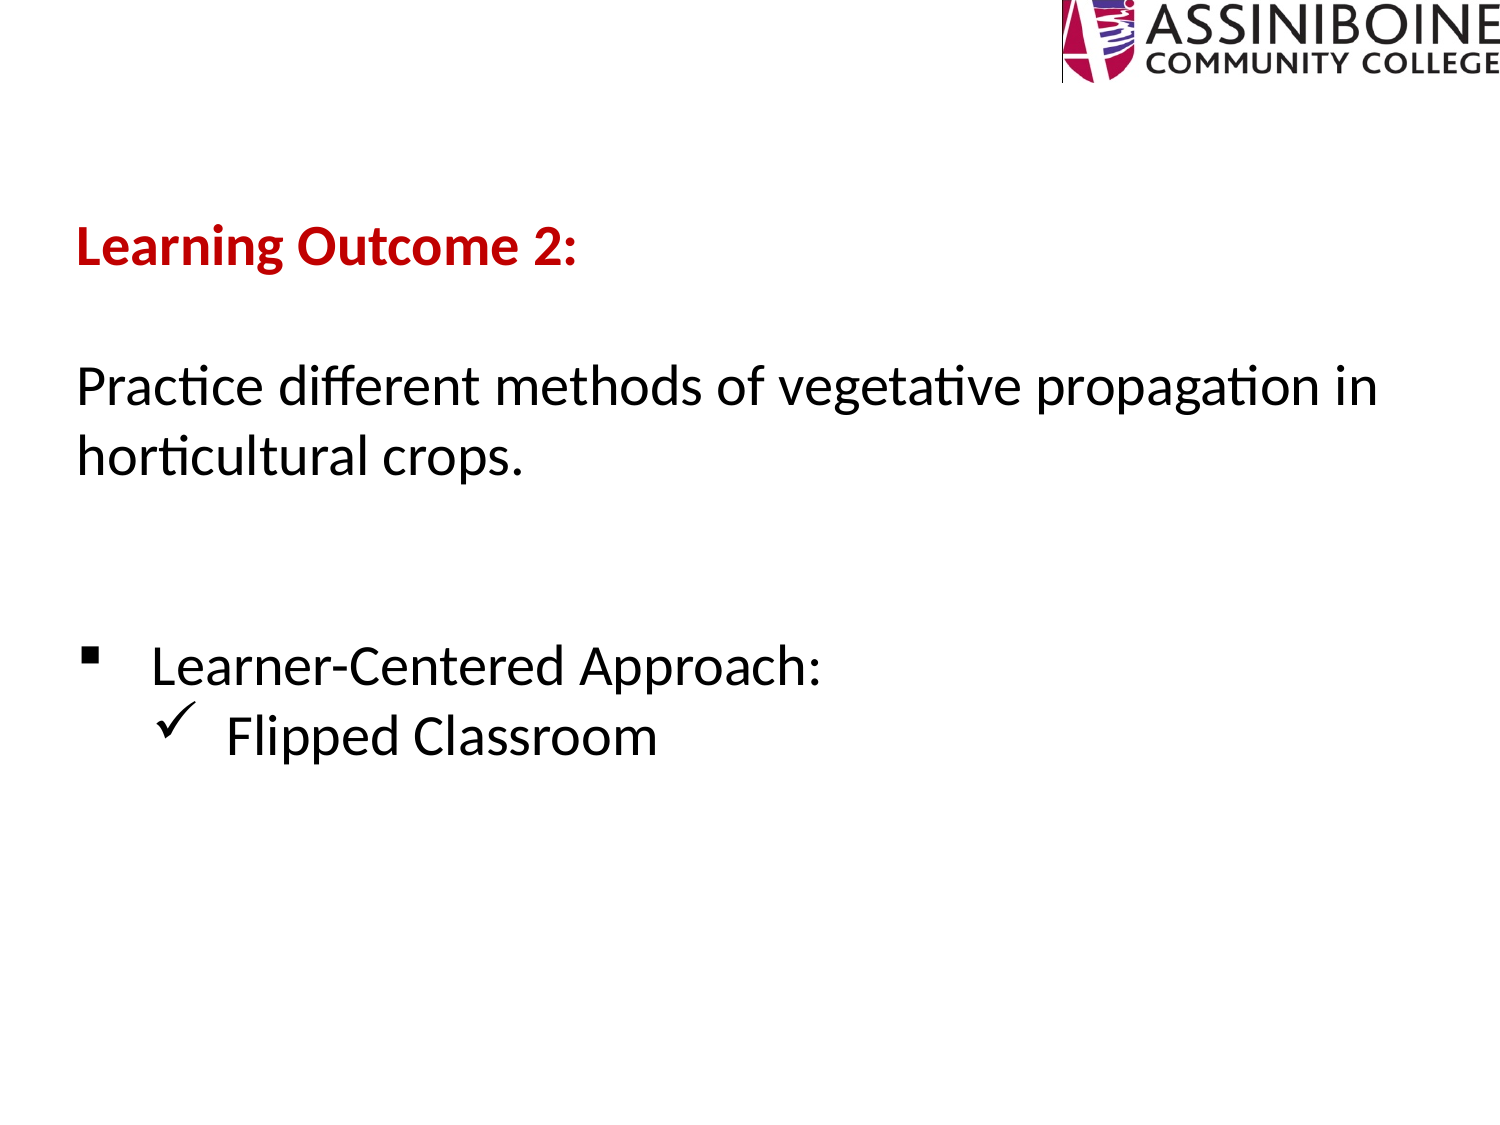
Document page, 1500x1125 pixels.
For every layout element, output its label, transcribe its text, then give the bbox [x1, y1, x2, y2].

text_box Learning Outcome 2: Practice different methods of vegetative propagation in horticultural crops. Learner-Centered Approach: Flipped Classroom [61, 199, 1433, 915]
picture [1062, 0, 1500, 83]
